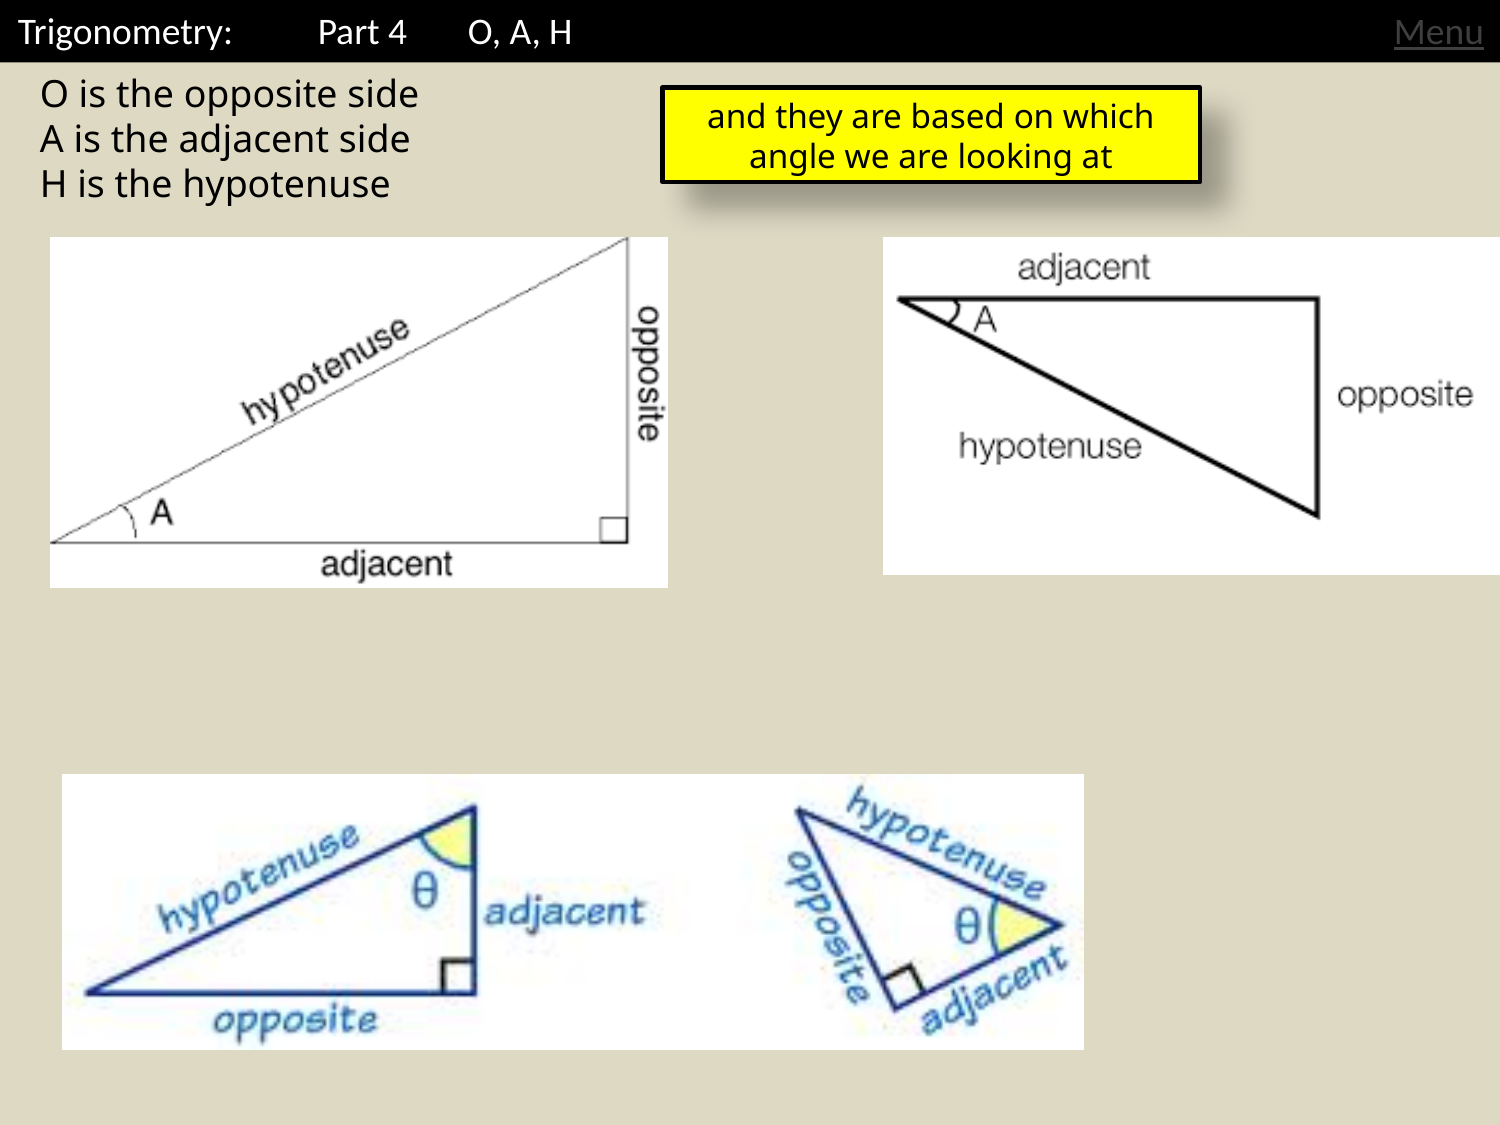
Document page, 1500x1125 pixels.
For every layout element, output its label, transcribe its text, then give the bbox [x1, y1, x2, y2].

picture [49, 237, 668, 588]
text_box O is the opposite side A is the adjacent side H is the hypotenuse [24, 62, 1475, 213]
text_box and they are based on which angle we are looking at [662, 87, 1200, 183]
picture [883, 237, 1500, 576]
text_box Menu [1379, 0, 1500, 60]
text_box [633, 0, 1500, 64]
text_box Trigonometry: Part 4 O, A, H [3, 0, 633, 105]
picture [62, 774, 1085, 1051]
